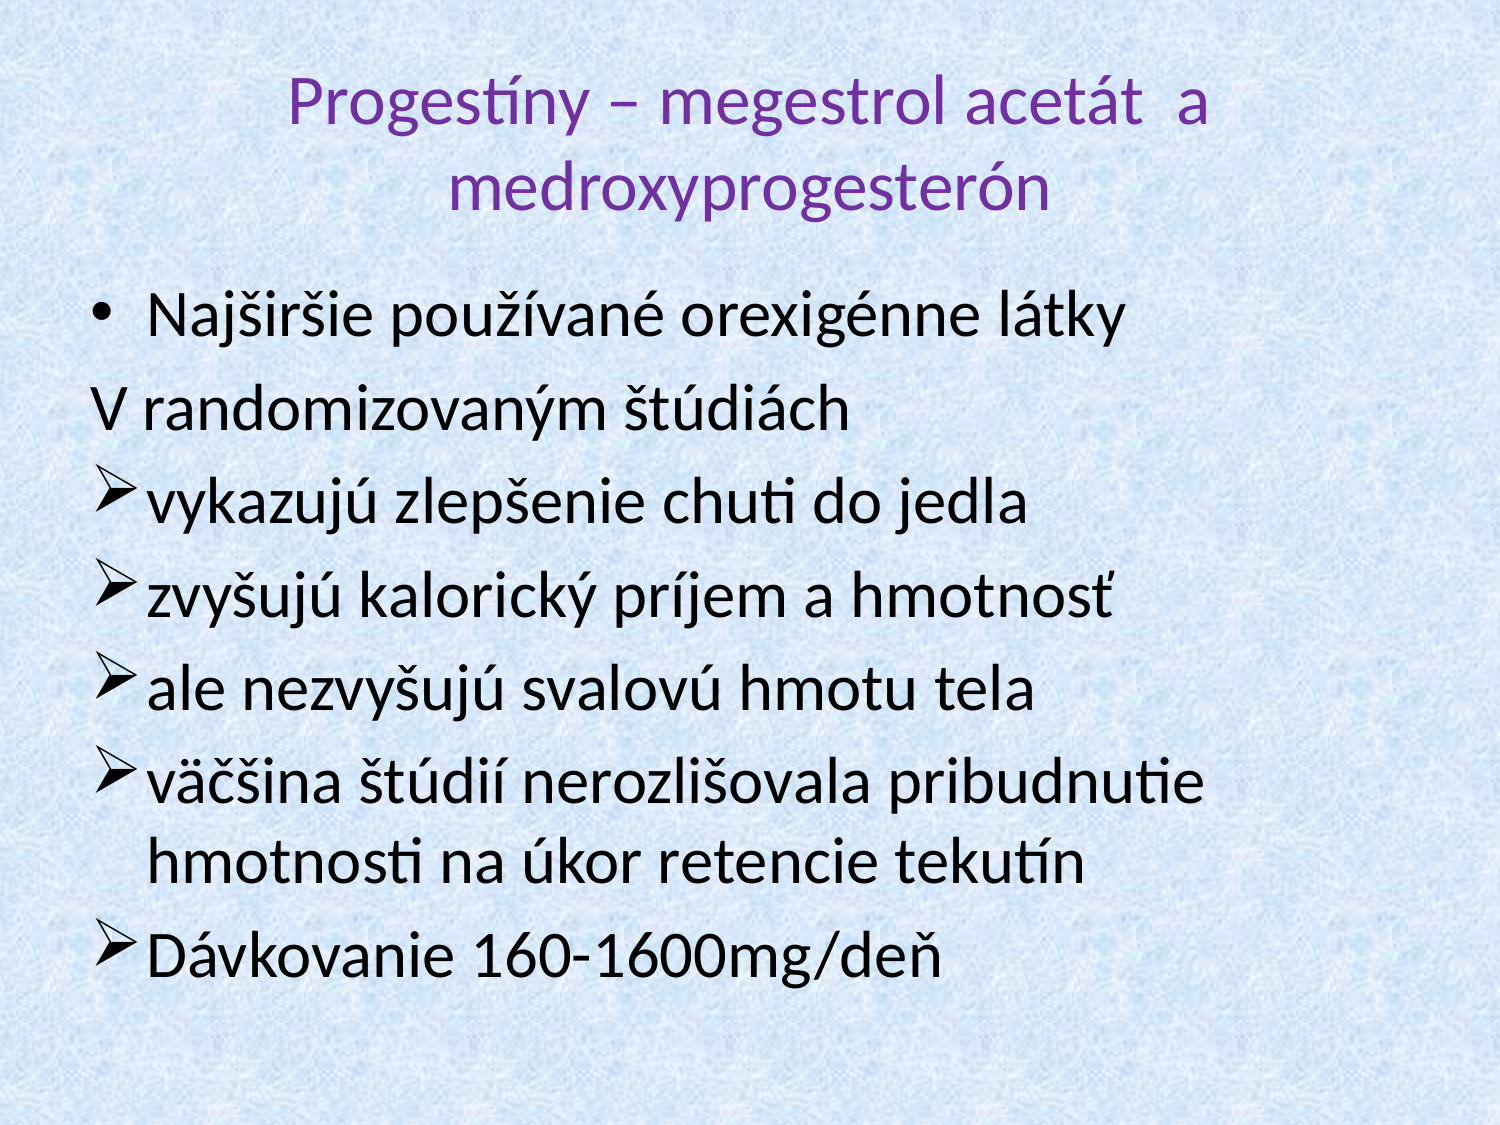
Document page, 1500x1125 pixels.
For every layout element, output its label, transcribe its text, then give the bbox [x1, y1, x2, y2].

title Progestíny – megestrol acetát a medroxyprogesterón [75, 45, 1425, 233]
picture [0, 0, 1500, 1125]
list Najširšie používané orexigénne látky V randomizovaným štúdiách vykazujú zlepšenie chuti do jedla zvyšujú kalorický príjem a hmotnosť ale nezvyšujú svalovú hmotu tela väčšina štúdií nerozlišovala pribudnutie hmotnosti na úkor retencie tekutín Dávkovanie 160-1600mg/deň [75, 262, 1425, 1005]
